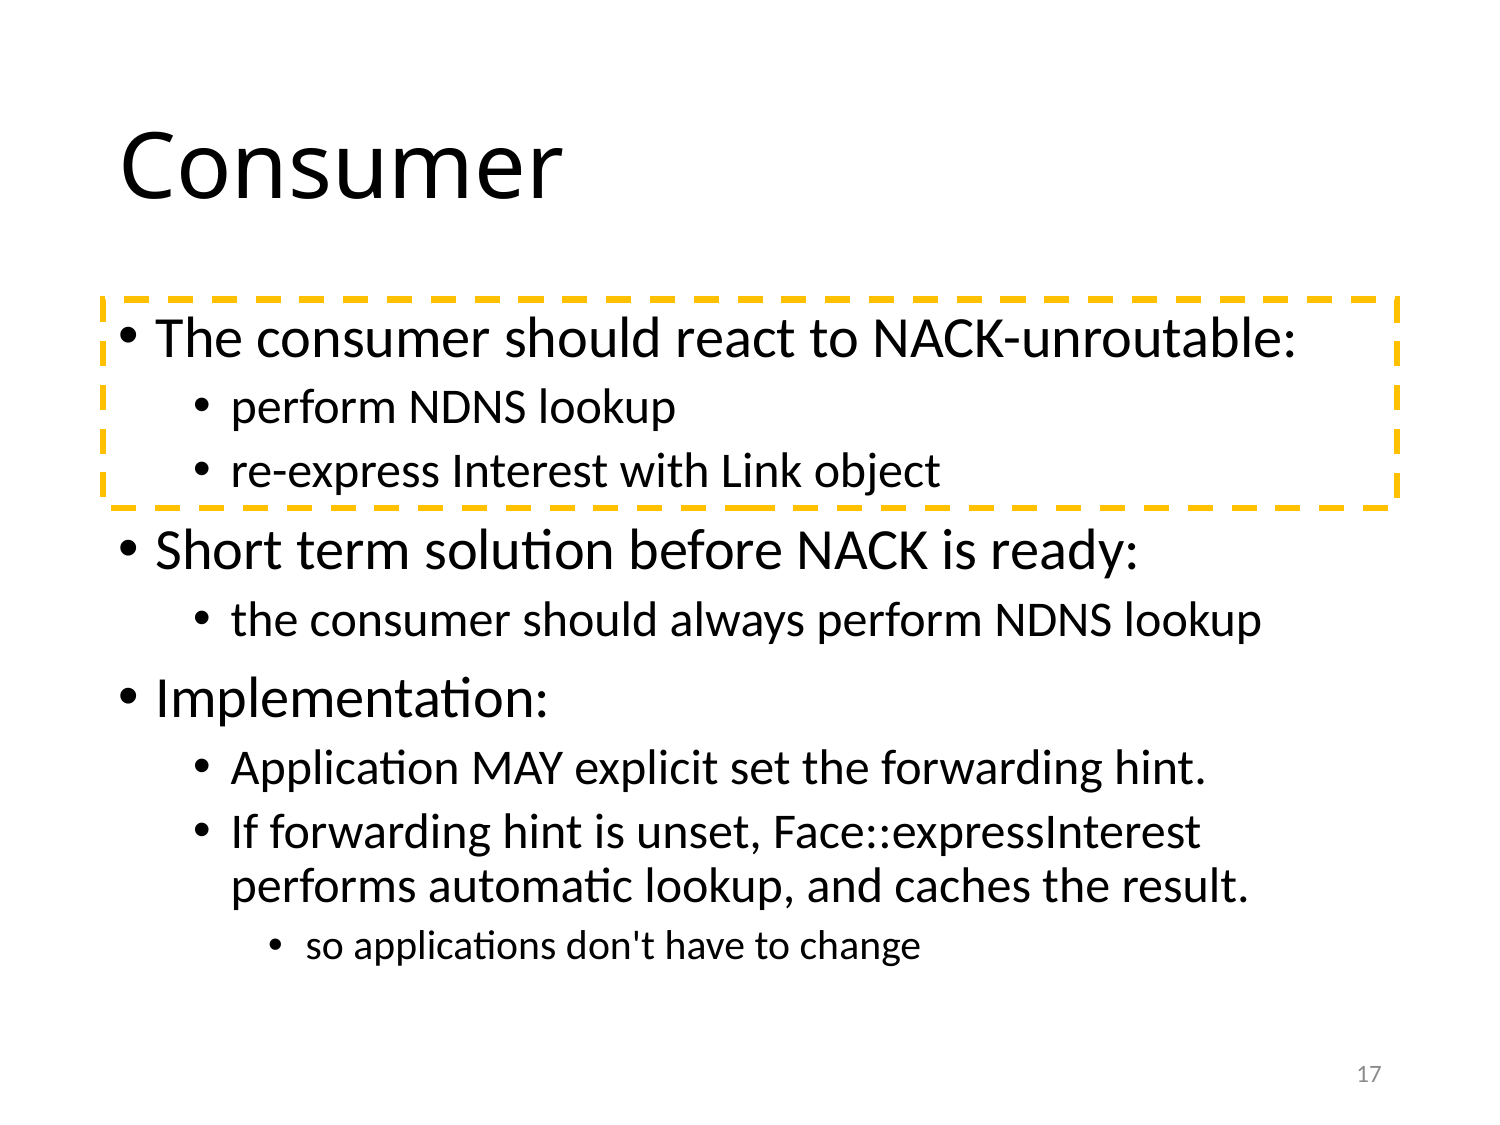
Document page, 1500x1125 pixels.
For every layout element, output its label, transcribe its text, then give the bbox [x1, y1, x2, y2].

list The consumer should react to NACK-unroutable: perform NDNS lookup re-express Interest with Link object Short term solution before NACK is ready: the consumer should always perform NDNS lookup Implementation: Application MAY explicit set the forwarding hint. If forwarding hint is unset, Face::expressInterest performs automatic lookup, and caches the result. so applications don't have to change [103, 508, 1397, 1014]
slide_number 17 [1059, 1042, 1397, 1103]
text_box [102, 298, 1398, 509]
title Consumer [103, 59, 1397, 278]
